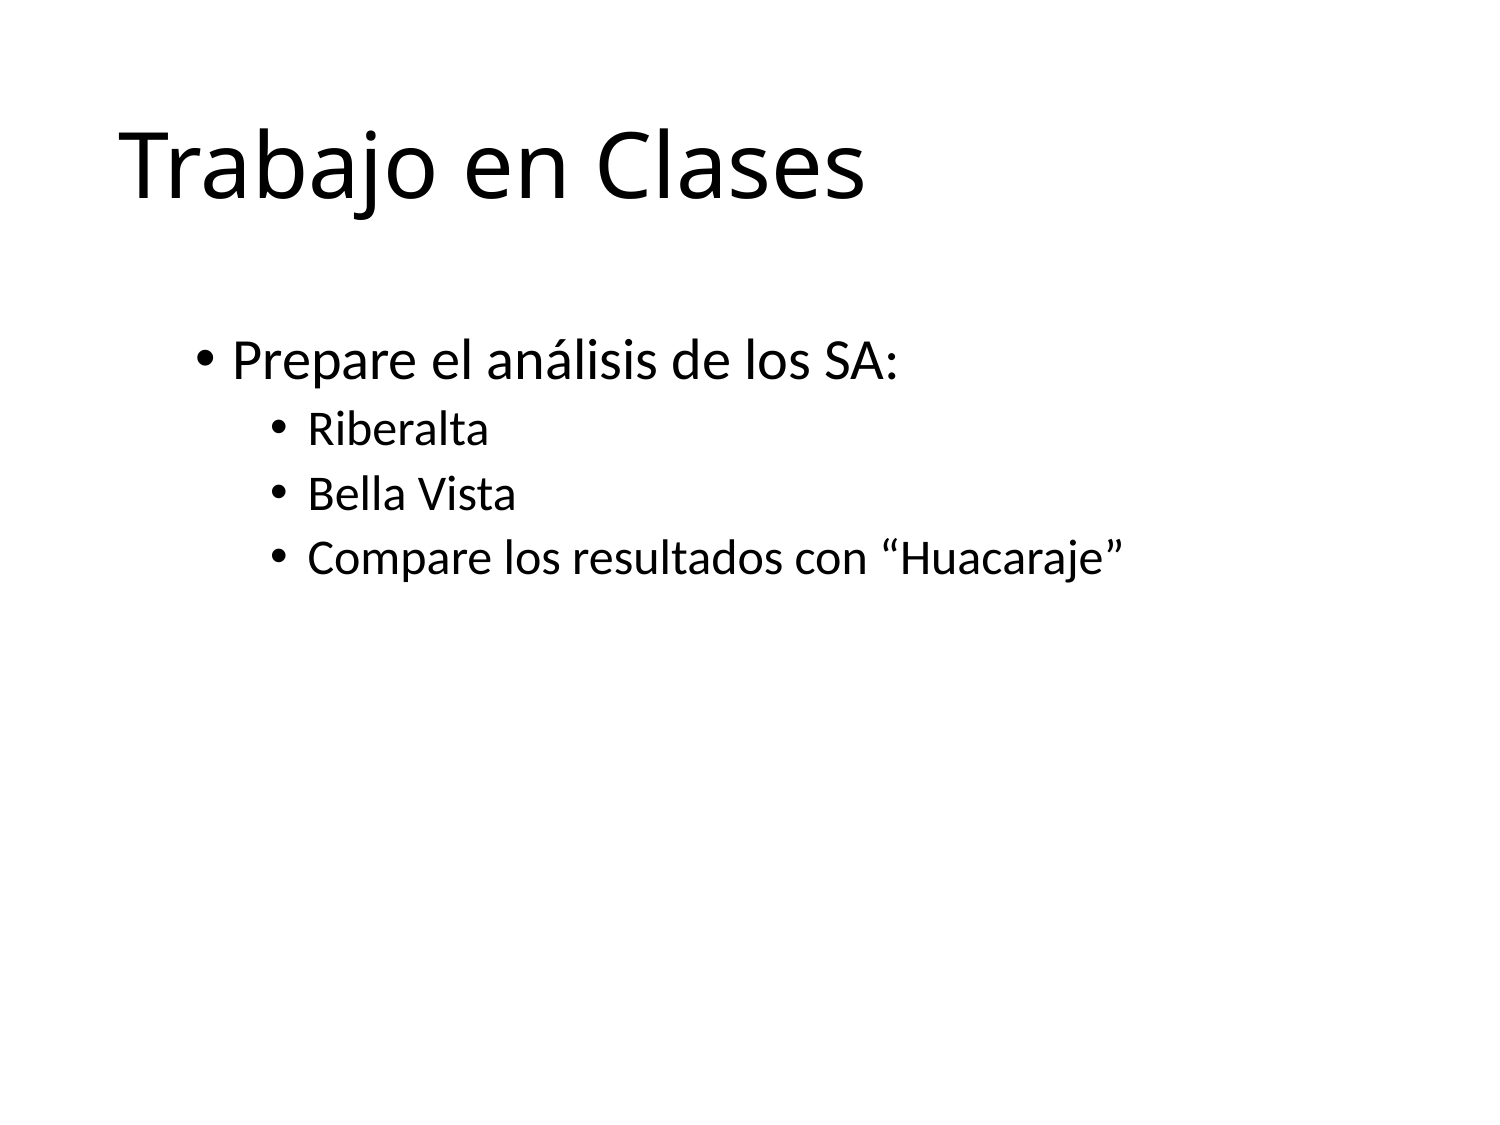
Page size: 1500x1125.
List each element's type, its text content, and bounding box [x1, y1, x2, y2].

title Trabajo en Clases [103, 59, 1397, 278]
text_box Prepare el análisis de los SA: Riberalta Bella Vista Compare los resultados con “Huacaraje” [179, 322, 1232, 703]
